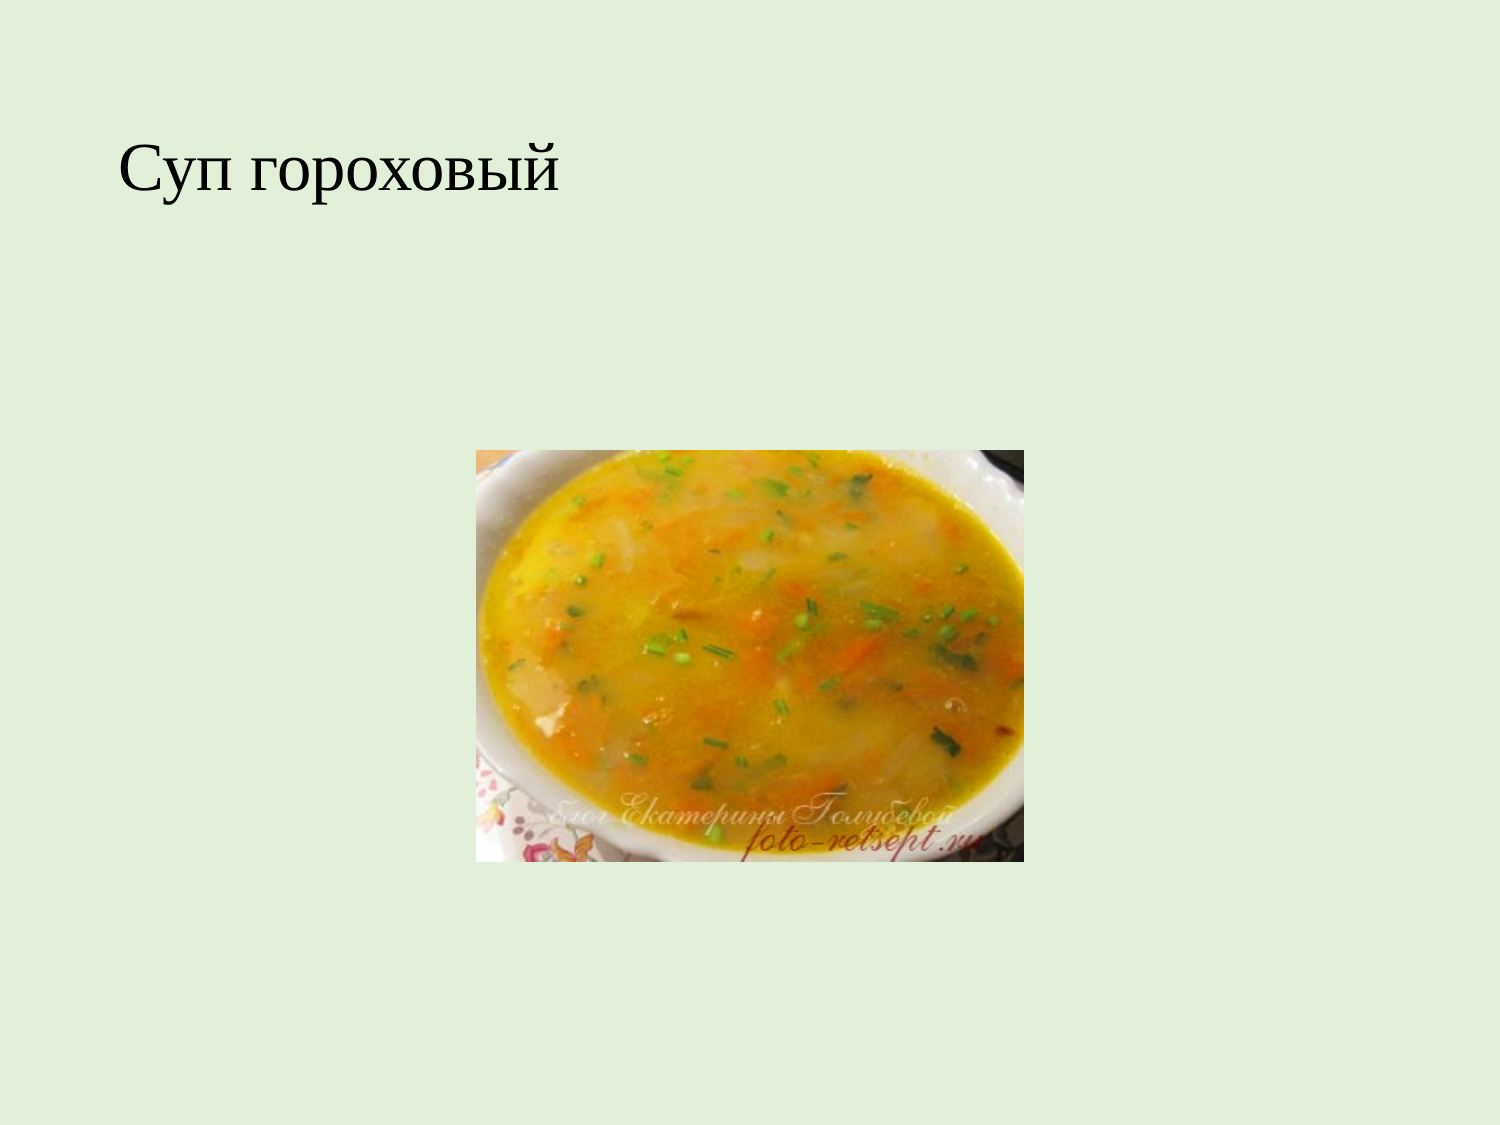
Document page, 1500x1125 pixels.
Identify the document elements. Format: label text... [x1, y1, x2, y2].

title Суп гороховый [103, 59, 1397, 278]
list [476, 450, 1024, 862]
